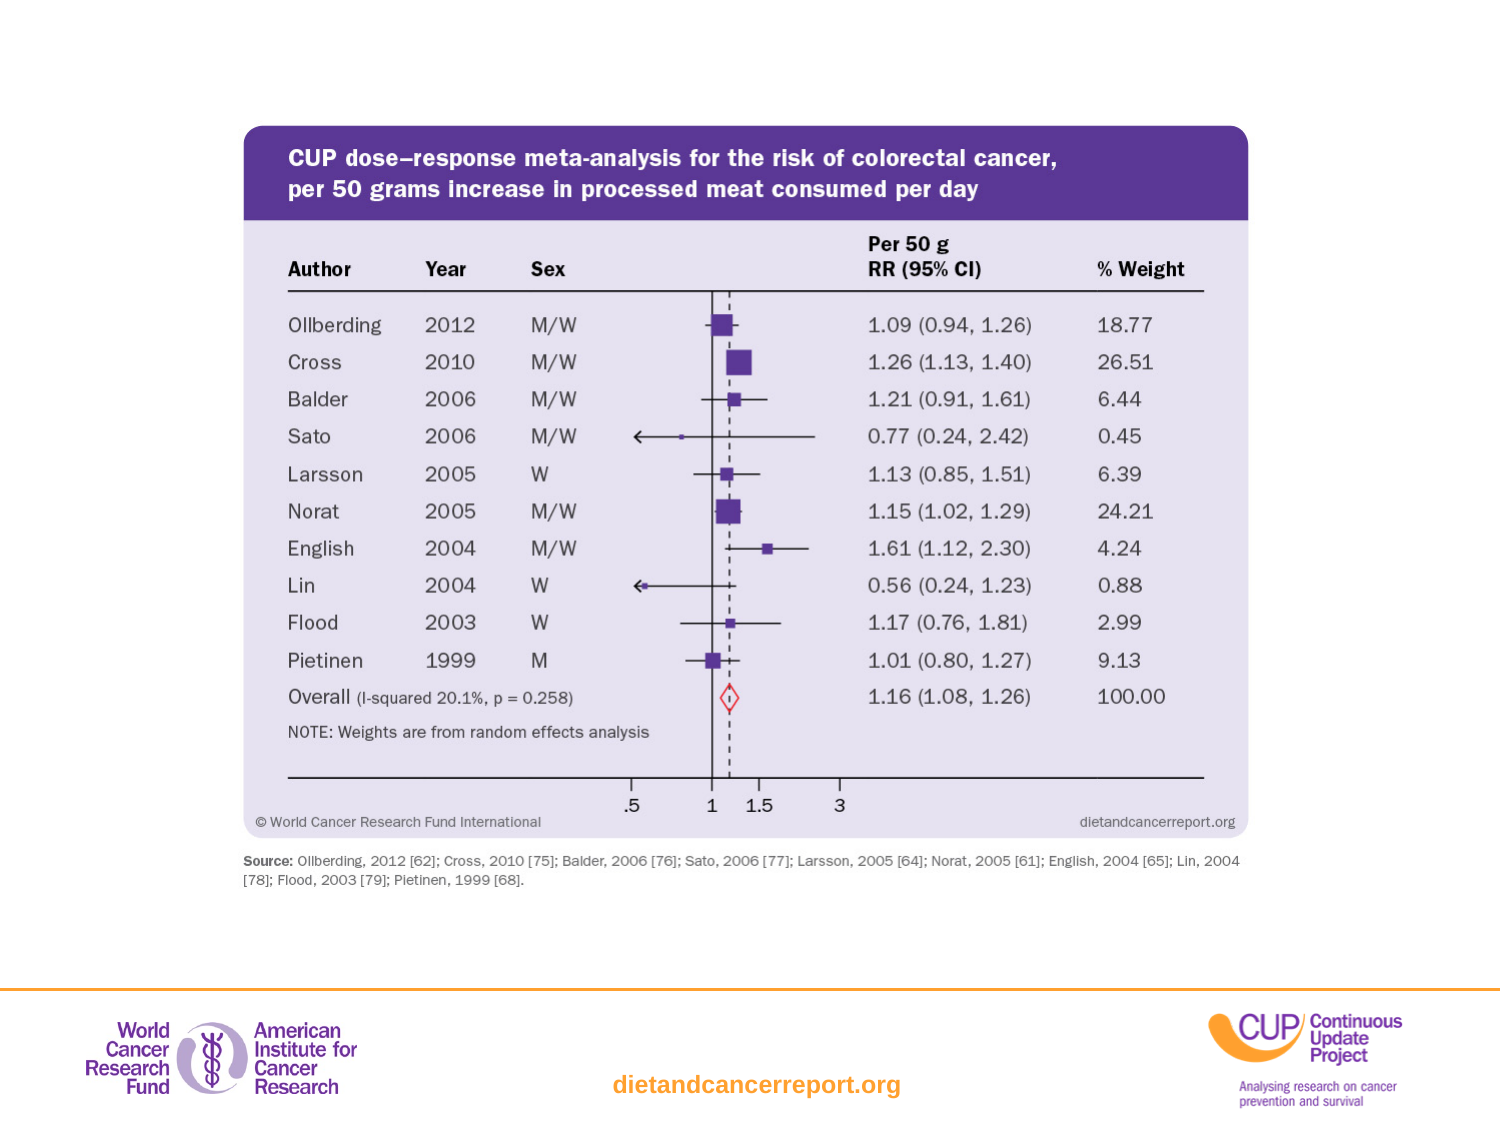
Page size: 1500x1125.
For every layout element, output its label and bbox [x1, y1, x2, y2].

picture [214, 96, 1278, 914]
picture [1207, 1013, 1403, 1109]
picture [86, 1022, 357, 1094]
